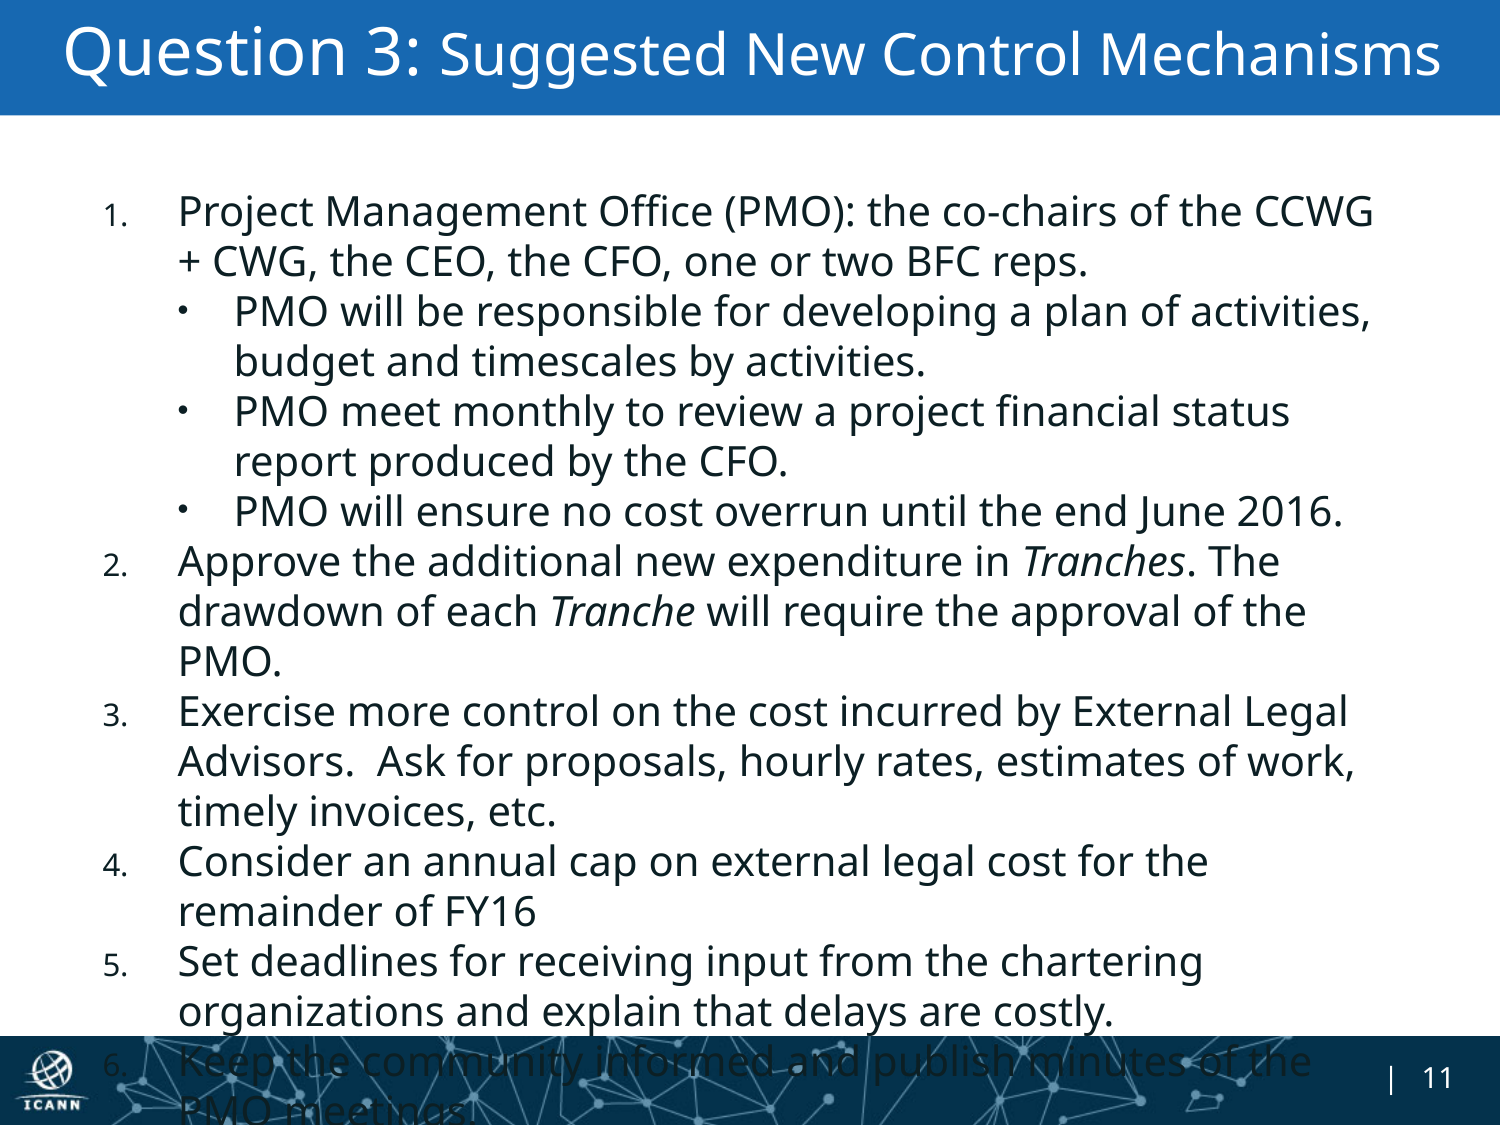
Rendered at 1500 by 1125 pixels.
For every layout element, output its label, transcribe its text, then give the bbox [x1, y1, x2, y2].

title Question 3: Suggested New Control Mechanisms [0, 0, 1500, 116]
picture [0, 1036, 87, 1125]
text_box Project Management Office (PMO): the co-chairs of the CCWG + CWG, the CEO, the CFO, one or two BFC reps. PMO will be responsible for developing a plan of activities, budget and timescales by activities. PMO meet monthly to review a project financial status report produced by the CFO. PMO will ensure no cost overrun until the end June 2016. Approve the additional new expenditure in Tranches. The drawdown of each Tranche will require the approval of the PMO. Exercise more control on the cost incurred by External Legal Advisors. Ask for proposals, hourly rates, estimates of work, timely invoices, etc. Consider an annual cap on external legal cost for the remainder of FY16 Set deadlines for receiving input from the chartering organizations and explain that delays are costly. Keep the community informed and publish minutes of the PMO meetings. [87, 176, 1417, 1125]
picture [1417, 1036, 1500, 1125]
